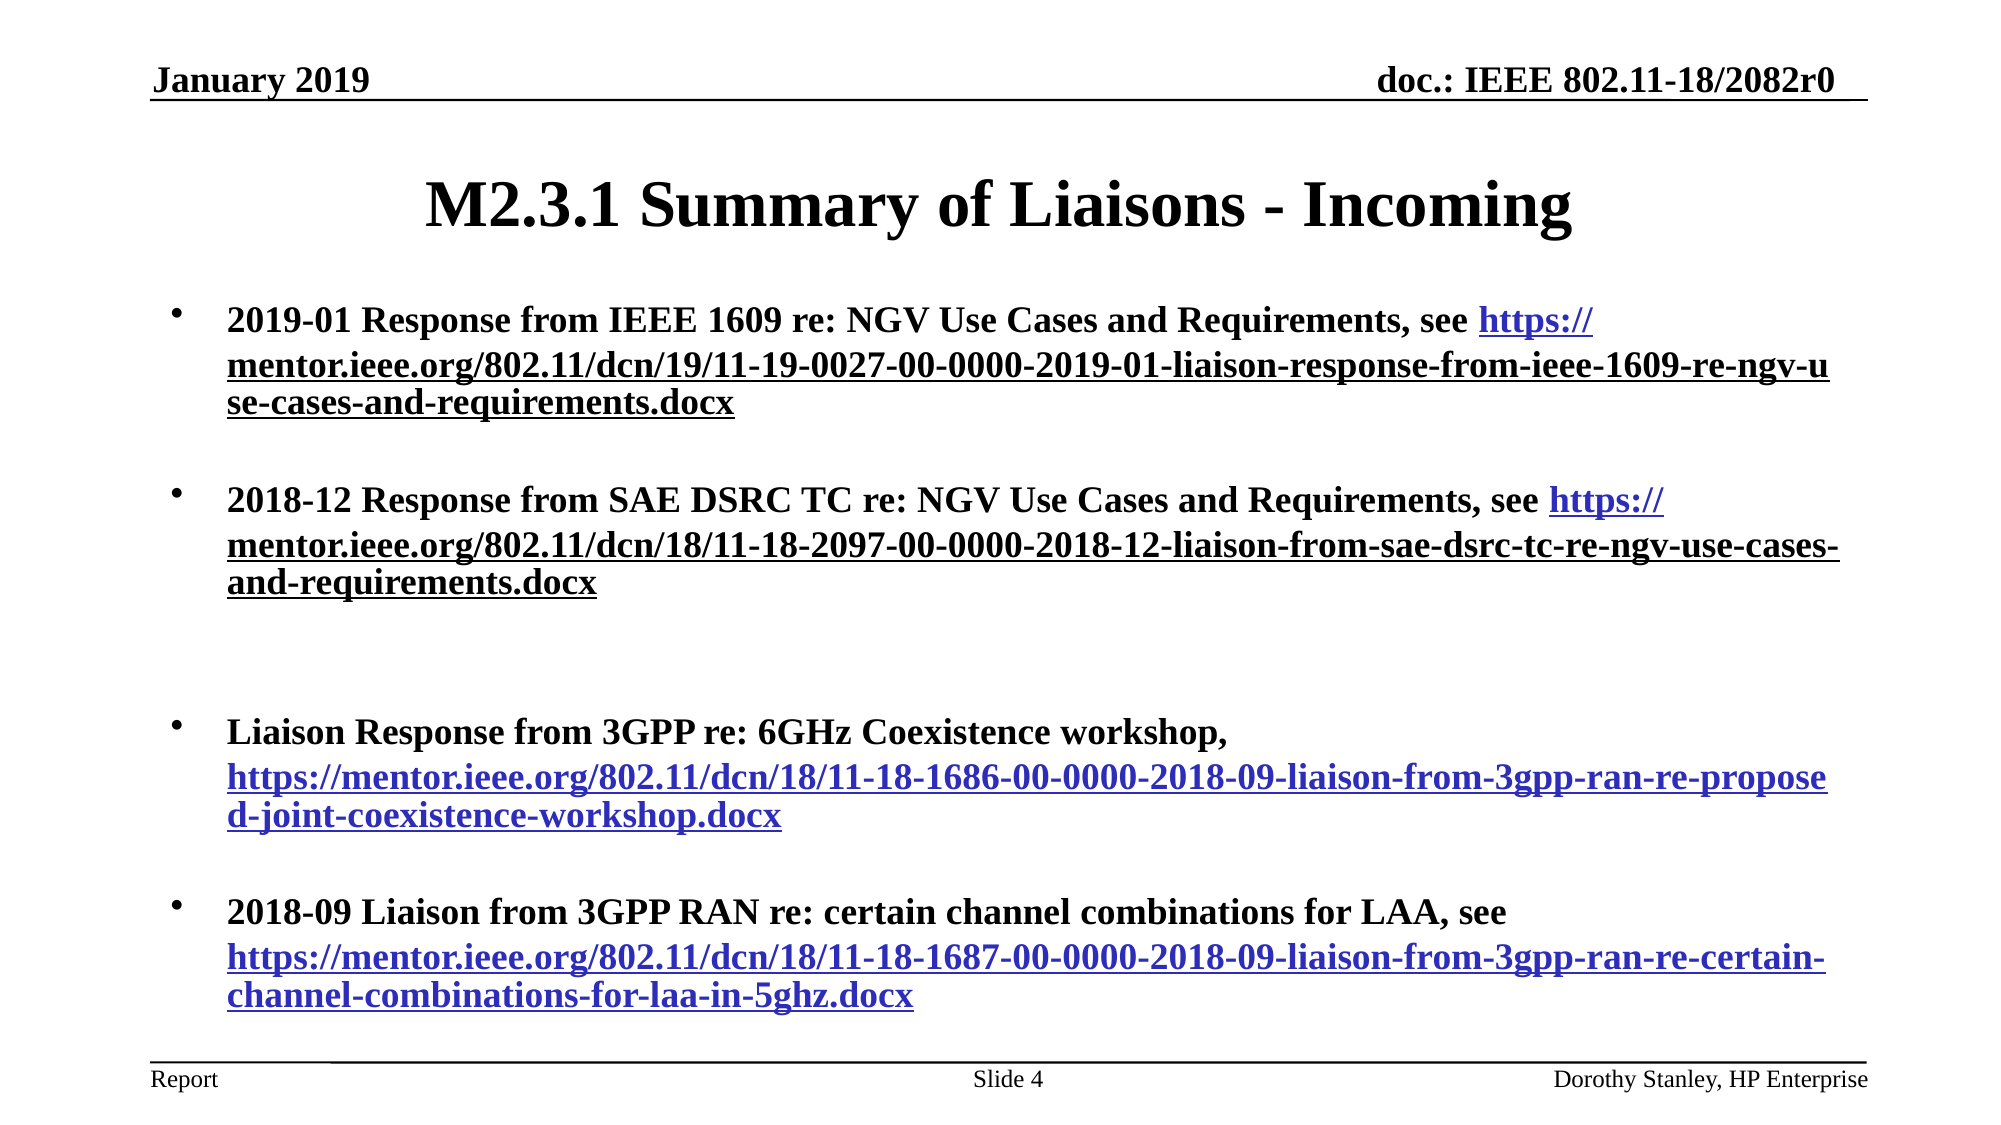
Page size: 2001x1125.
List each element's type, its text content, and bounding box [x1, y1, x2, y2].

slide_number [152, 54, 406, 101]
slide_number Slide 4 [964, 1061, 1053, 1093]
title M2.3.1 Summary of Liaisons - Incoming [150, 112, 1850, 288]
list 2019-01 Response from IEEE 1609 re: NGV Use Cases and Requirements, see https://mentor.ieee.org/802.11/dcn/19/11-19-0027-00-0000-2019-01-liaison-response-from-ieee-1609-re-ngv-use-cases-and-requirements.docx 2018-12 Response from SAE DSRC TC re: NGV Use Cases and Requirements, see https://mentor.ieee.org/802.11/dcn/18/11-18-2097-00-0000-2018-12-liaison-from-sae-dsrc-tc-re-ngv-use-cases-and-requirements.docx Liaison Response from 3GPP re: 6GHz Coexistence workshop, https://mentor.ieee.org/802.11/dcn/18/11-18-1686-00-0000-2018-09-liaison-from-3gpp-ran-re-proposed-joint-coexistence-workshop.docx 2018-09 Liaison from 3GPP RAN re: certain channel combinations for LAA, see https://mentor.ieee.org/802.11/dcn/18/11-18-1687-00-0000-2018-09-liaison-from-3gpp-ran-re-certain-channel-combinations-for-laa-in-5ghz.docx [155, 287, 1856, 963]
footer Dorothy Stanley, HP Enterprise [1512, 1061, 1869, 1093]
